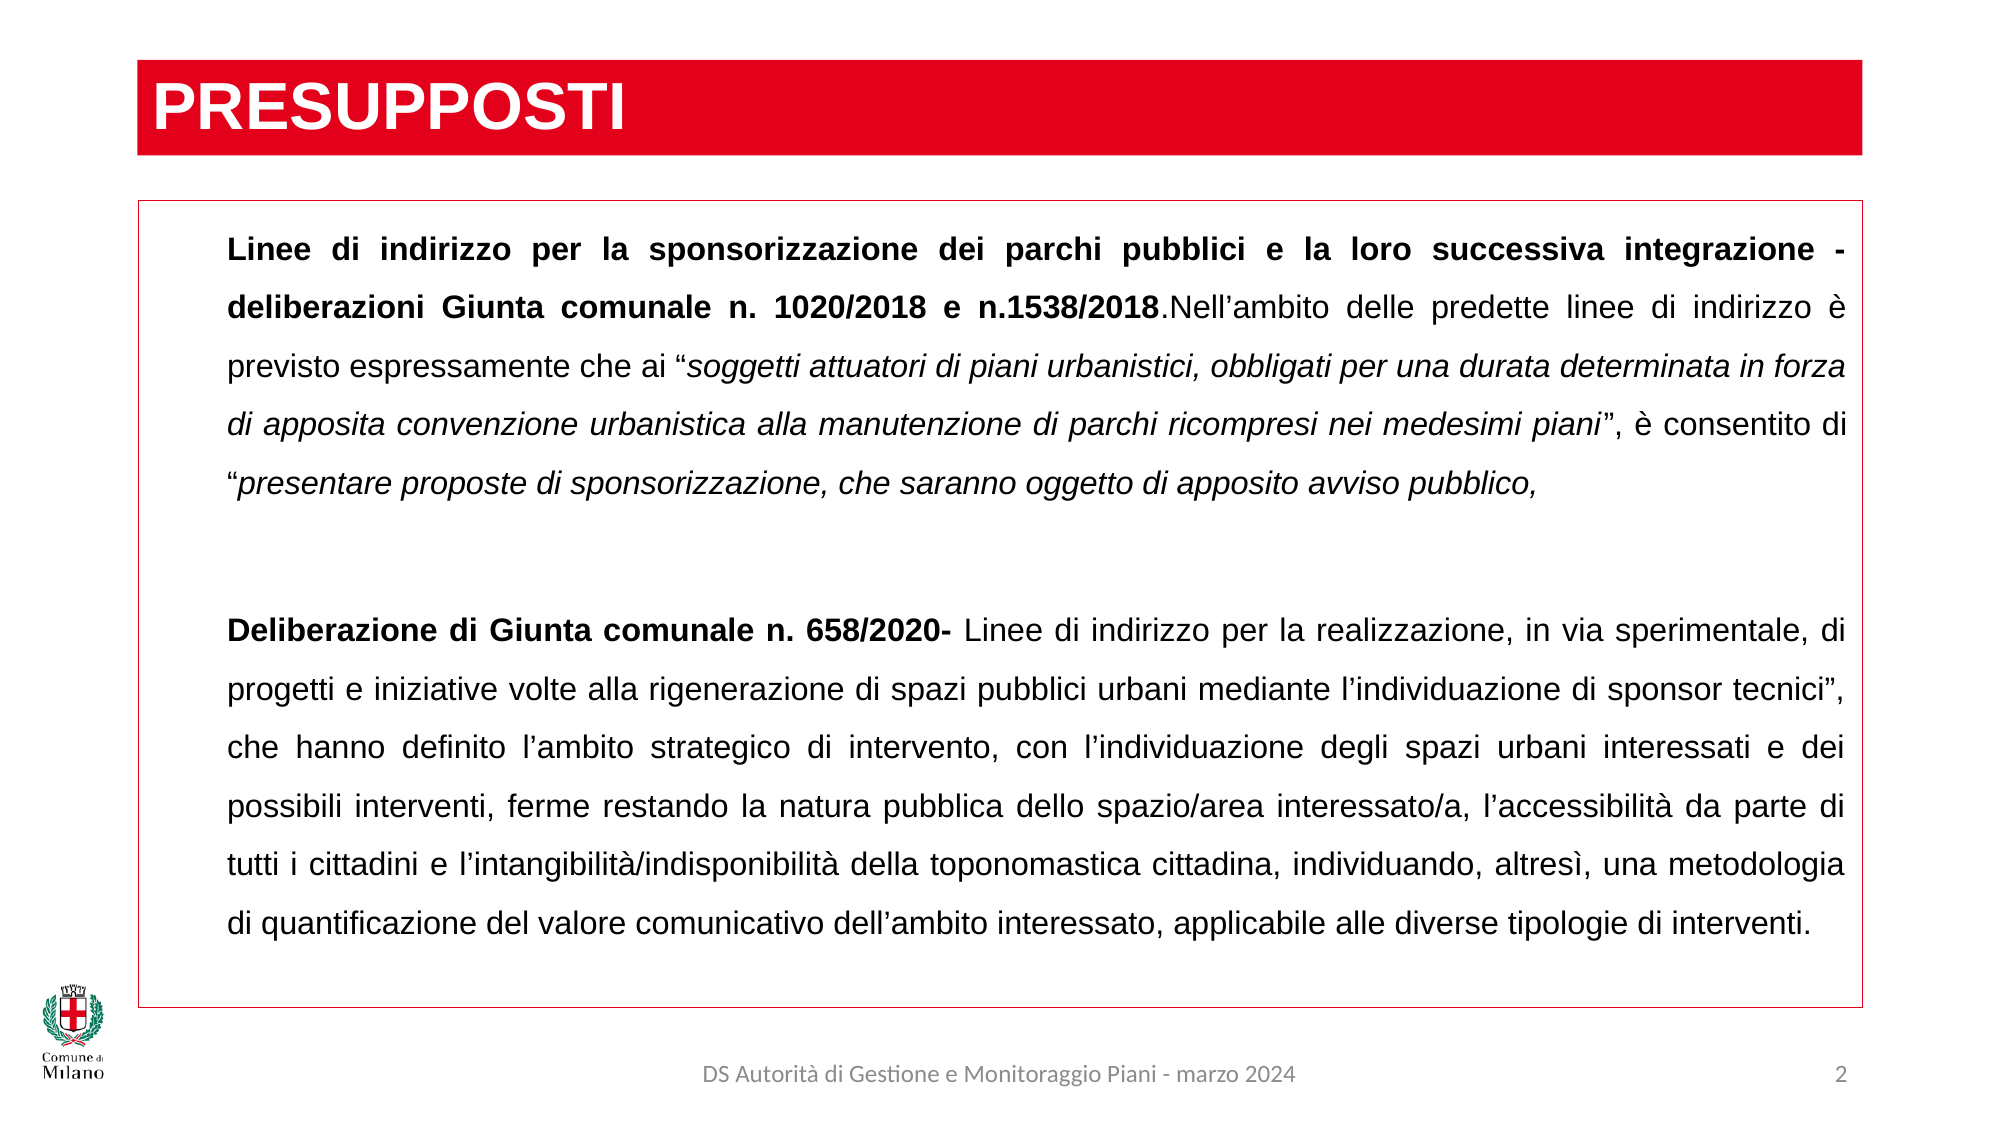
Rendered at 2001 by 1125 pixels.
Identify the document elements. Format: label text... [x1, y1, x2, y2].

title Presupposti [137, 59, 1863, 156]
picture [0, 915, 149, 1125]
list Linee di indirizzo per la sponsorizzazione dei parchi pubblici e la loro successiva integrazione - deliberazioni Giunta comunale n. 1020/2018 e n.1538/2018.Nell’ambito delle predette linee di indirizzo è previsto espressamente che ai “soggetti attuatori di piani urbanistici, obbligati per una durata determinata in forza di apposita convenzione urbanistica alla manutenzione di parchi ricompresi nei medesimi piani”, è consentito di “presentare proposte di sponsorizzazione, che saranno oggetto di apposito avviso pubblico, Deliberazione di Giunta comunale n. 658/2020- Linee di indirizzo per la realizzazione, in via sperimentale, di progetti e iniziative volte alla rigenerazione di spazi pubblici urbani mediante l’individuazione di sponsor tecnici”, che hanno definito l’ambito strategico di intervento, con l’individuazione degli spazi urbani interessati e dei possibili interventi, ferme restando la natura pubblica dello spazio/area interessato/a, l’accessibilità da parte di tutti i cittadini e l’intangibilità/indisponibilità della toponomastica cittadina, individuando, altresì, una metodologia di quantificazione del valore comunicativo dell’ambito interessato, applicabile alle diverse tipologie di interventi. [138, 200, 1863, 1008]
footer DS Autorità di Gestione e Monitoraggio Piani - marzo 2024 [662, 1042, 1338, 1103]
slide_number 2 [1412, 1042, 1863, 1103]
